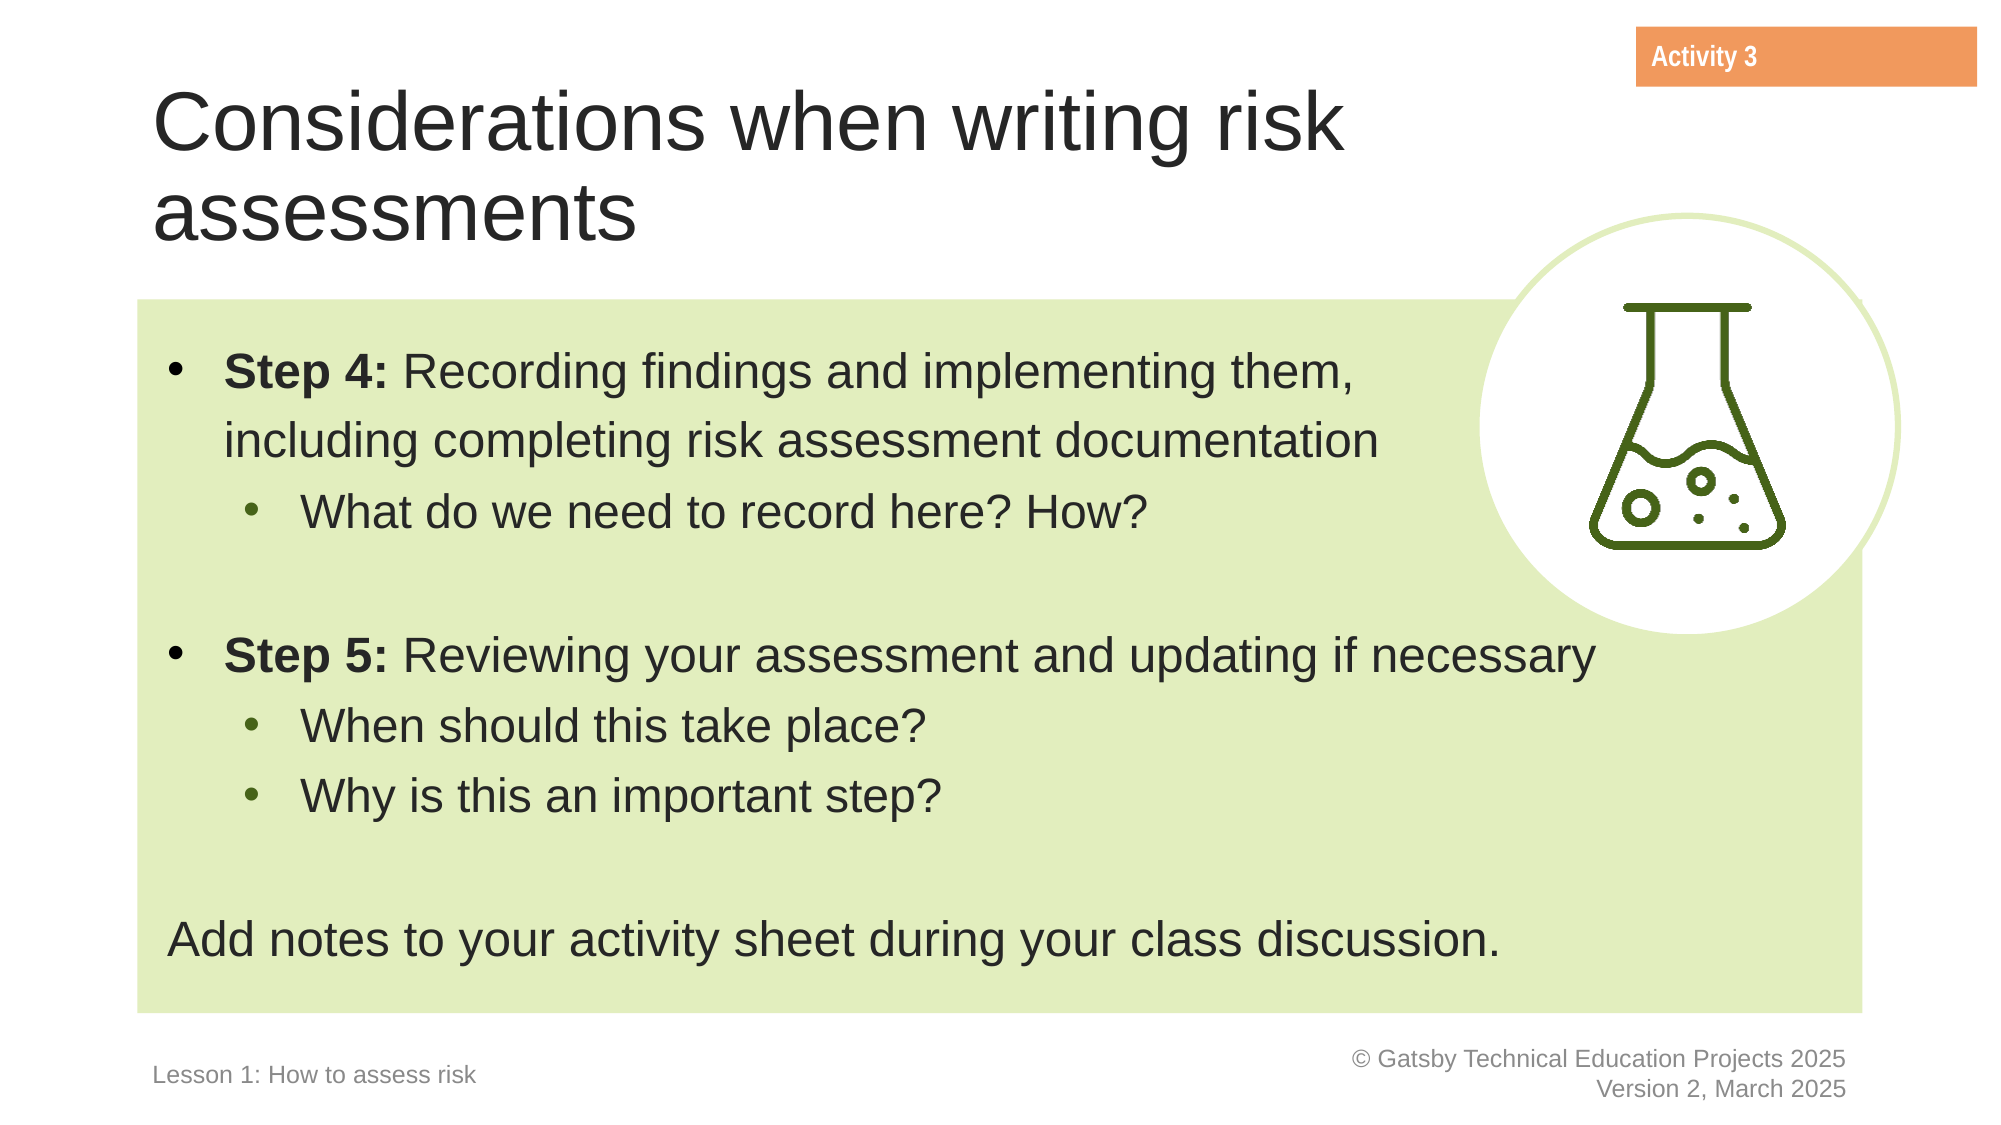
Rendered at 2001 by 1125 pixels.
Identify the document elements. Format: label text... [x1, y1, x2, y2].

list Step 4: Recording findings and implementing them, including completing risk assessment documentation What do we need to record here? How? Step 5: Reviewing your assessment and updating if necessary When should this take place? Why is this an important step? Add notes to your activity sheet during your class discussion. [137, 299, 1863, 1014]
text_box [1476, 215, 1898, 638]
title Considerations when writing risk assessments [137, 59, 1863, 278]
list Activity 3 [1636, 26, 1978, 87]
list Lesson 1: How to assess risk [137, 1042, 829, 1103]
